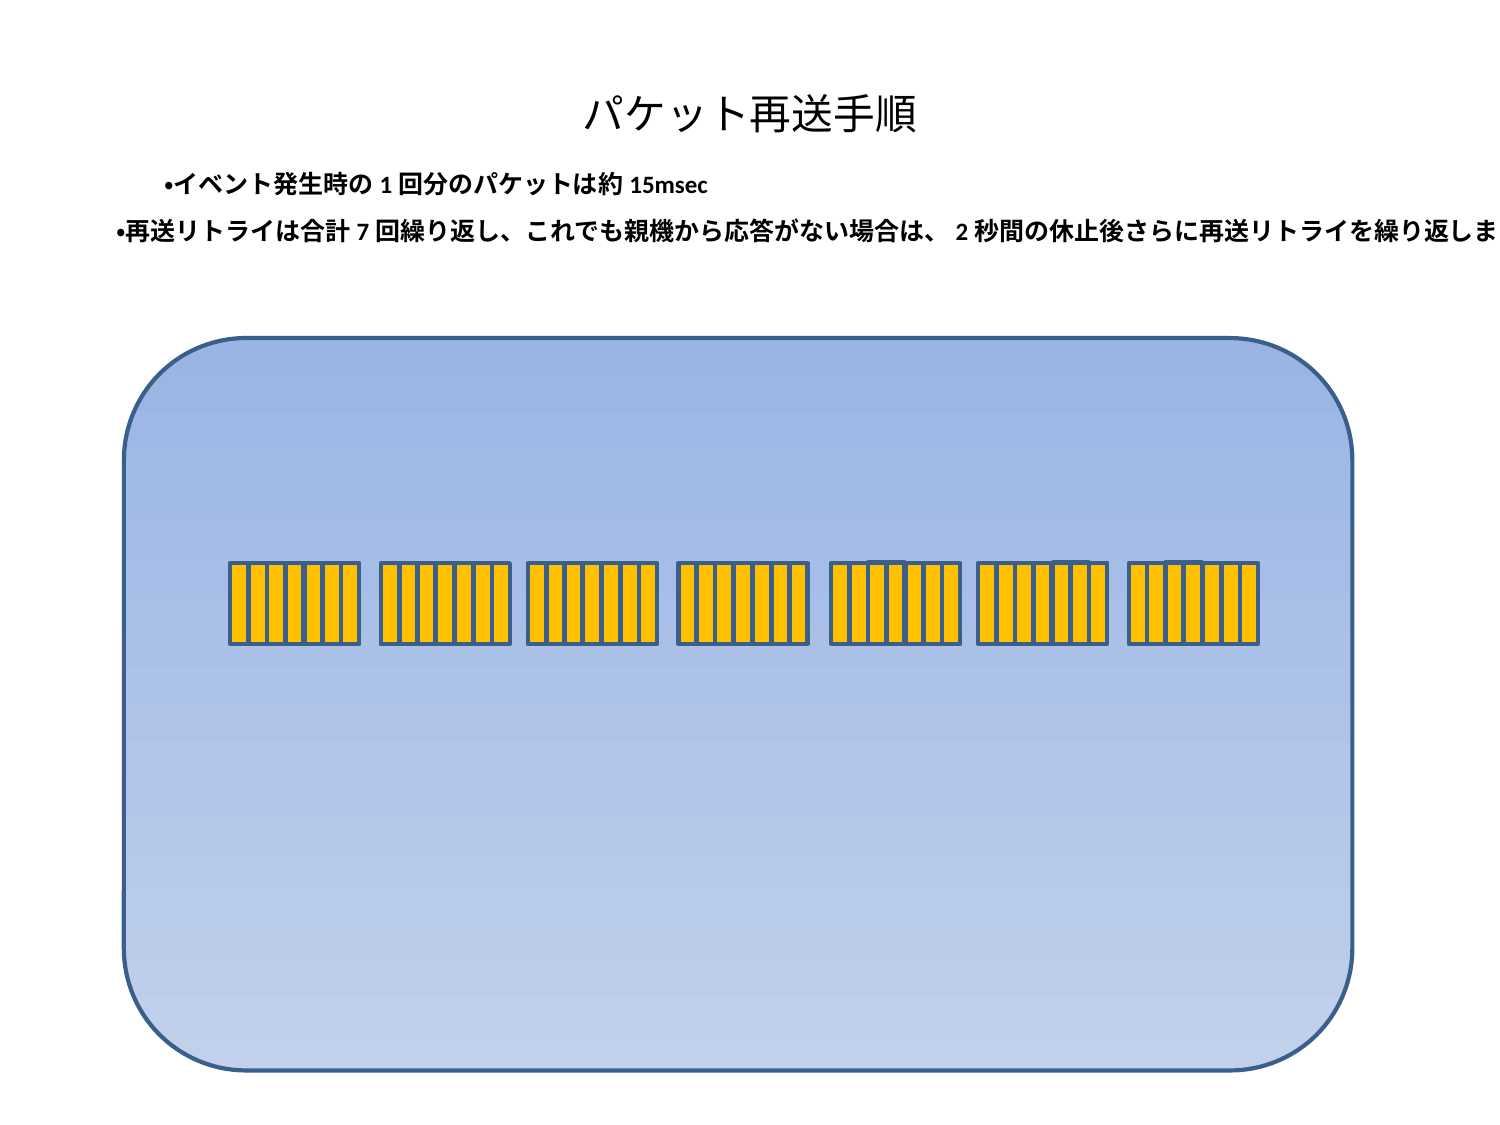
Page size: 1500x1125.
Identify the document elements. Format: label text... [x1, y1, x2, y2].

text_box [121, 335, 1355, 1073]
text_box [229, 562, 1259, 645]
text_box ・再送リトライは合計7回繰り返し、これでも親機から応答がない場合は、2秒間の休止後さらに再送リトライを繰り返します。 [101, 208, 1500, 253]
text_box ・イベント発生時の1回分のパケットは約15msec [149, 160, 723, 206]
title パケット再送手順 [75, 19, 1425, 207]
